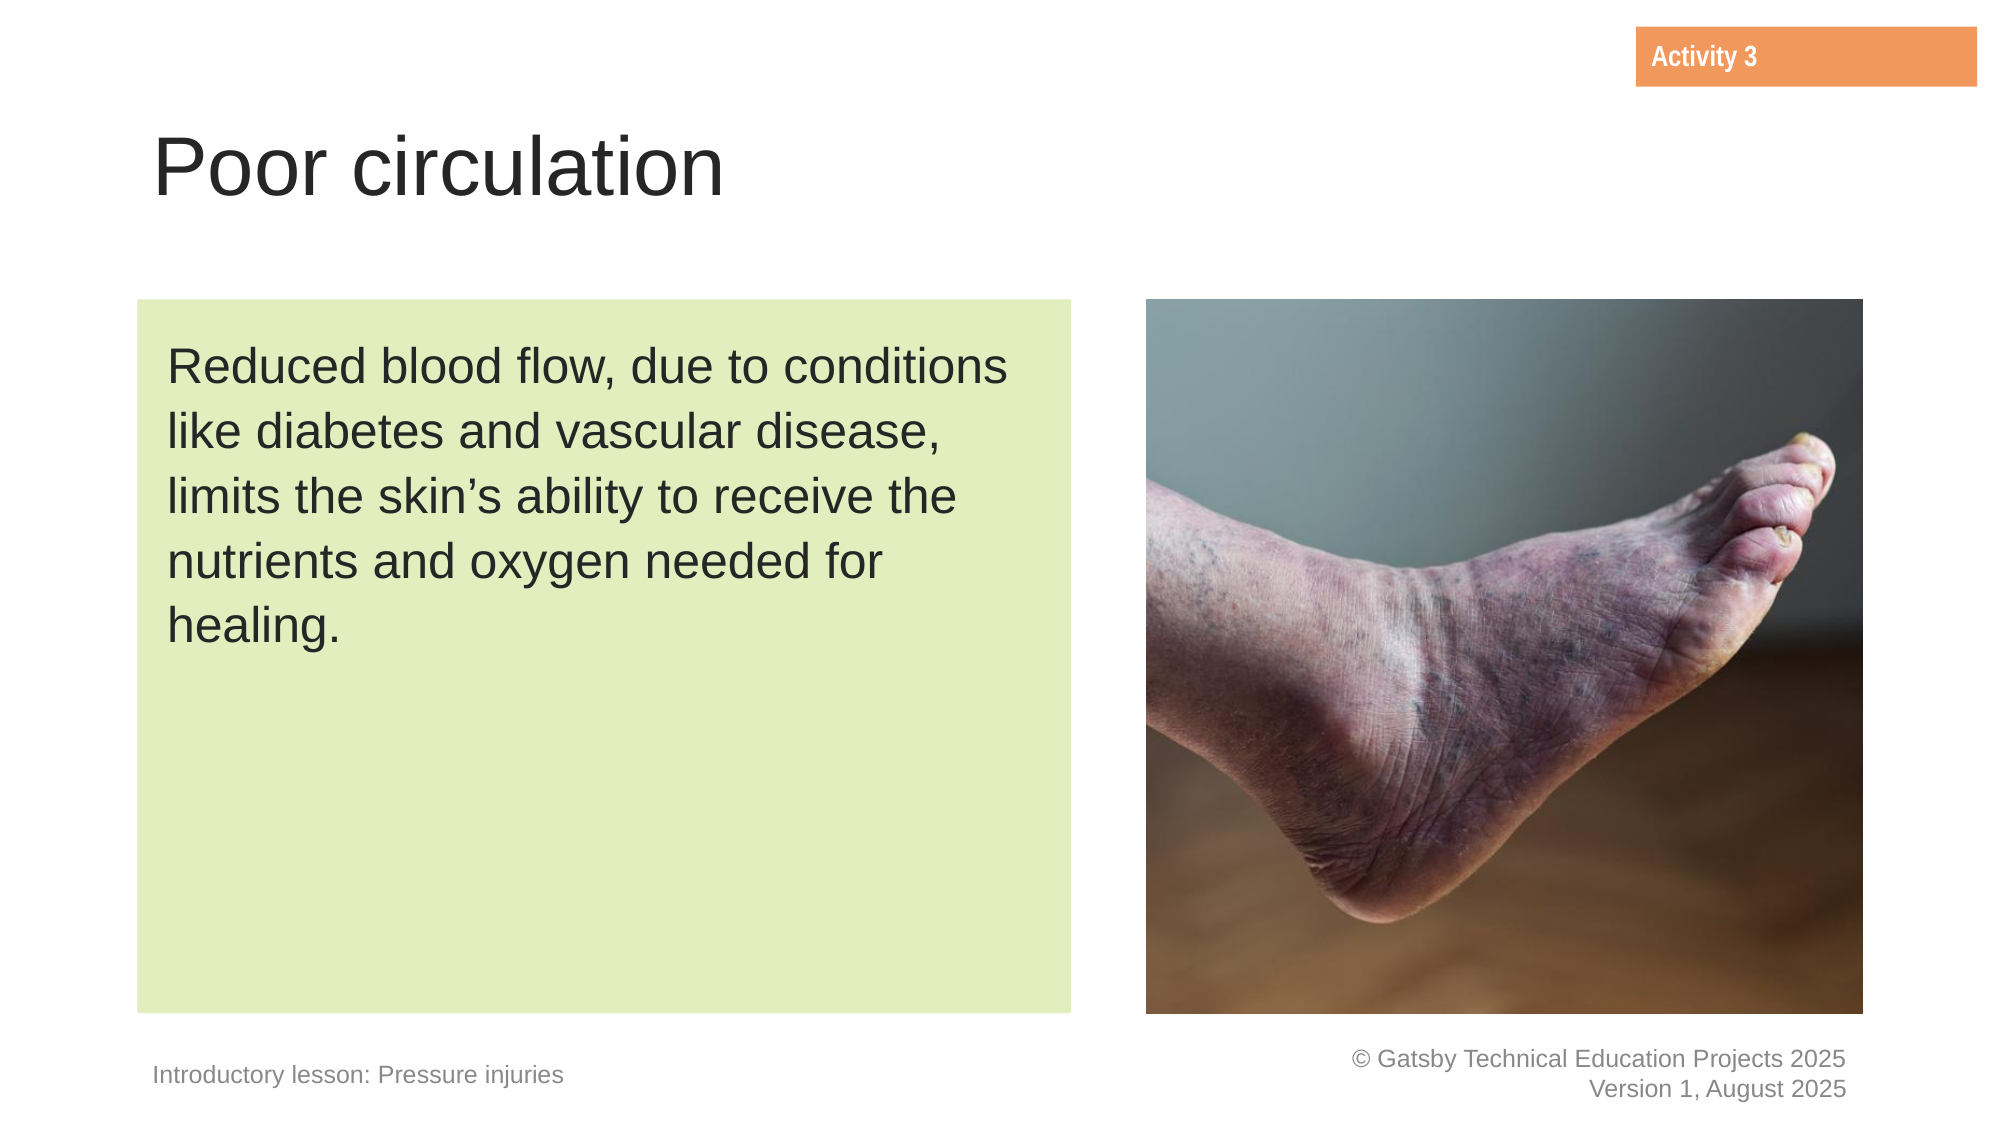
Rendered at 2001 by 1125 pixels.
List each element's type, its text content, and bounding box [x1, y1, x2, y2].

list Activity 3 [1636, 26, 1978, 87]
list Reduced blood flow, due to conditions like diabetes and vascular disease, limits the skin’s ability to receive the nutrients and oxygen needed for healing. [137, 299, 1072, 1014]
picture [1146, 299, 1863, 1014]
title Poor circulation [137, 59, 1863, 278]
list Introductory lesson: Pressure injuries [137, 1042, 829, 1103]
